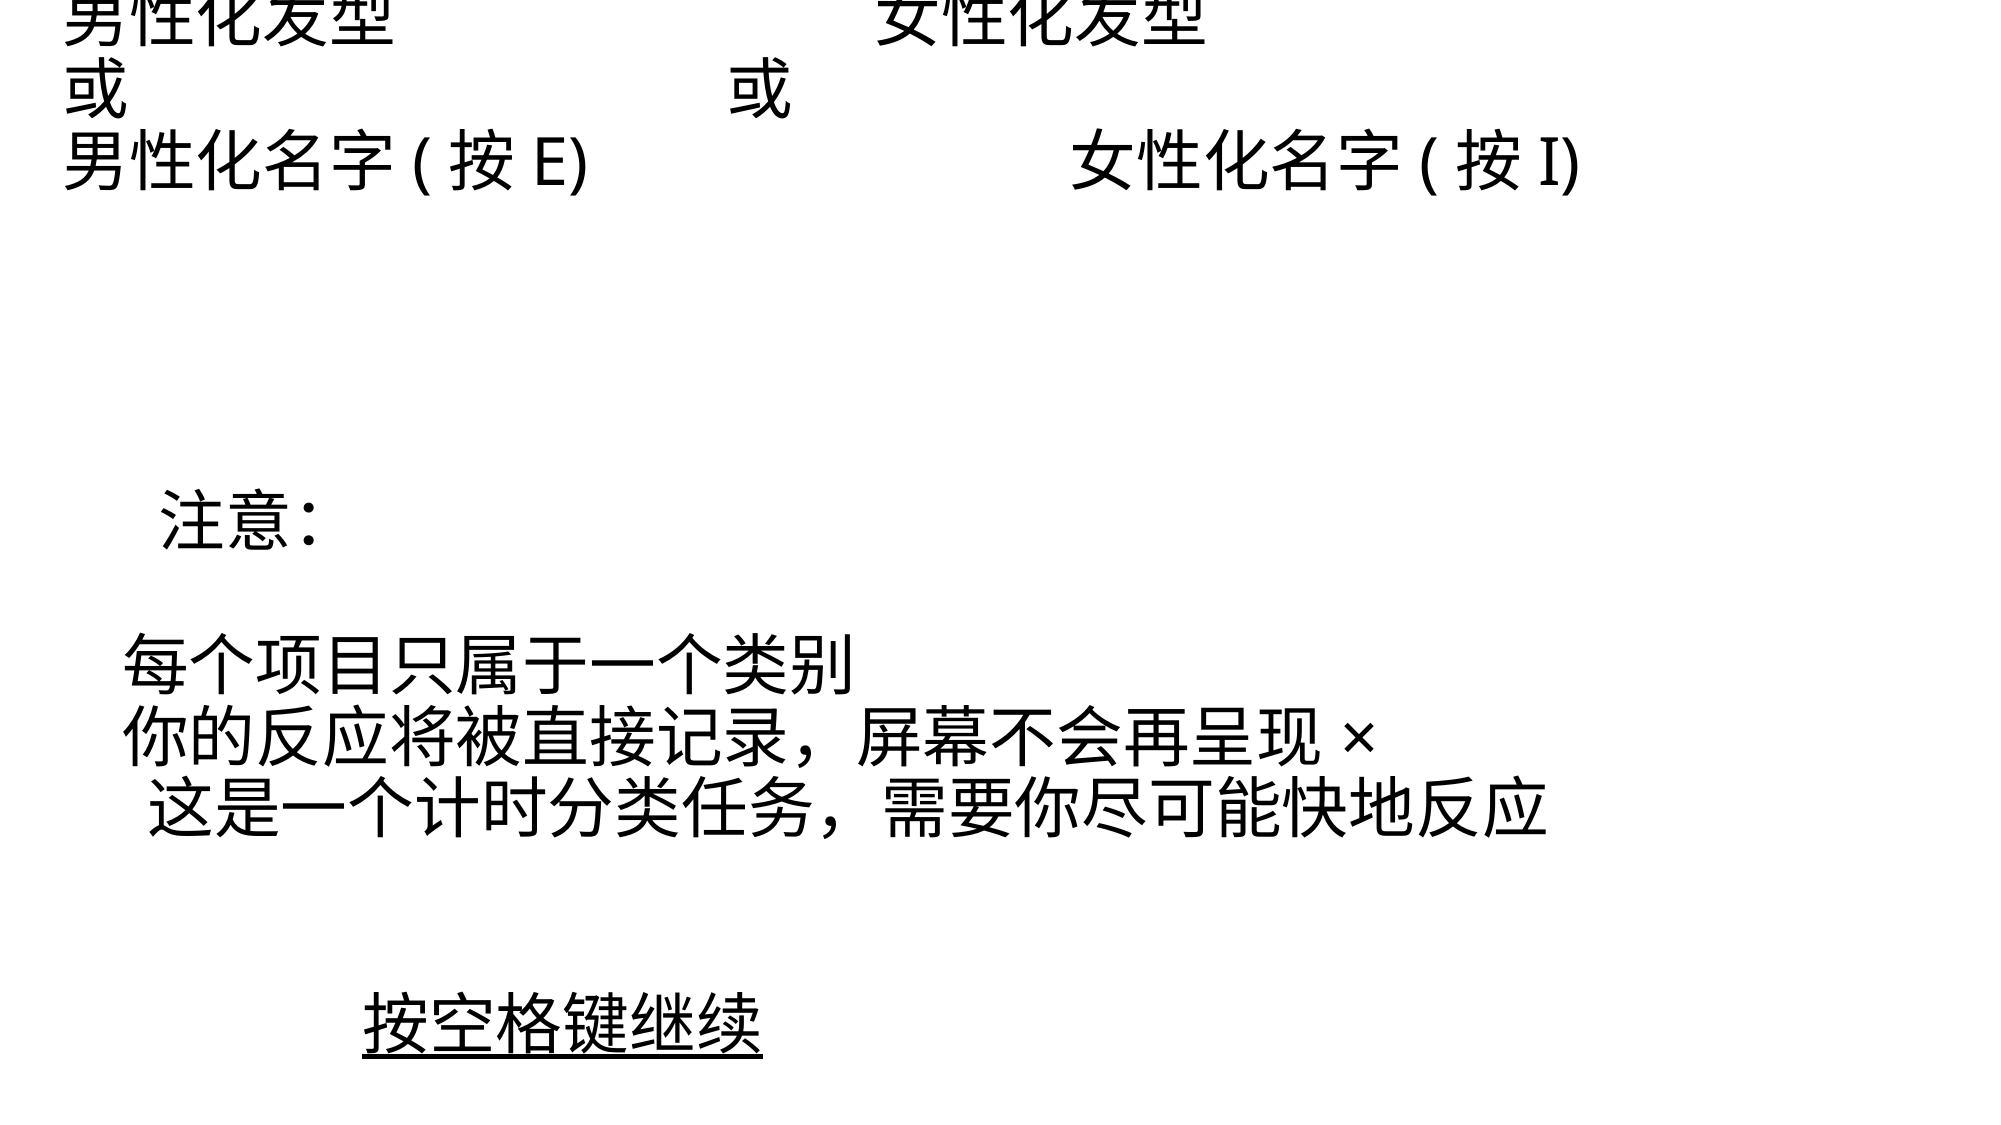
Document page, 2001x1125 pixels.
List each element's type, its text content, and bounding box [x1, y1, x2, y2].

title 男性化发型 女性化发型 或 或 男性化名字(按E) 女性化名字(按I) 注意： 每个项目只属于一个类别 你的反应将被直接记录，屏幕不会再呈现× 这是一个计时分类任务，需要你尽可能快地反应 按空格键继续 [47, 53, 1969, 1071]
